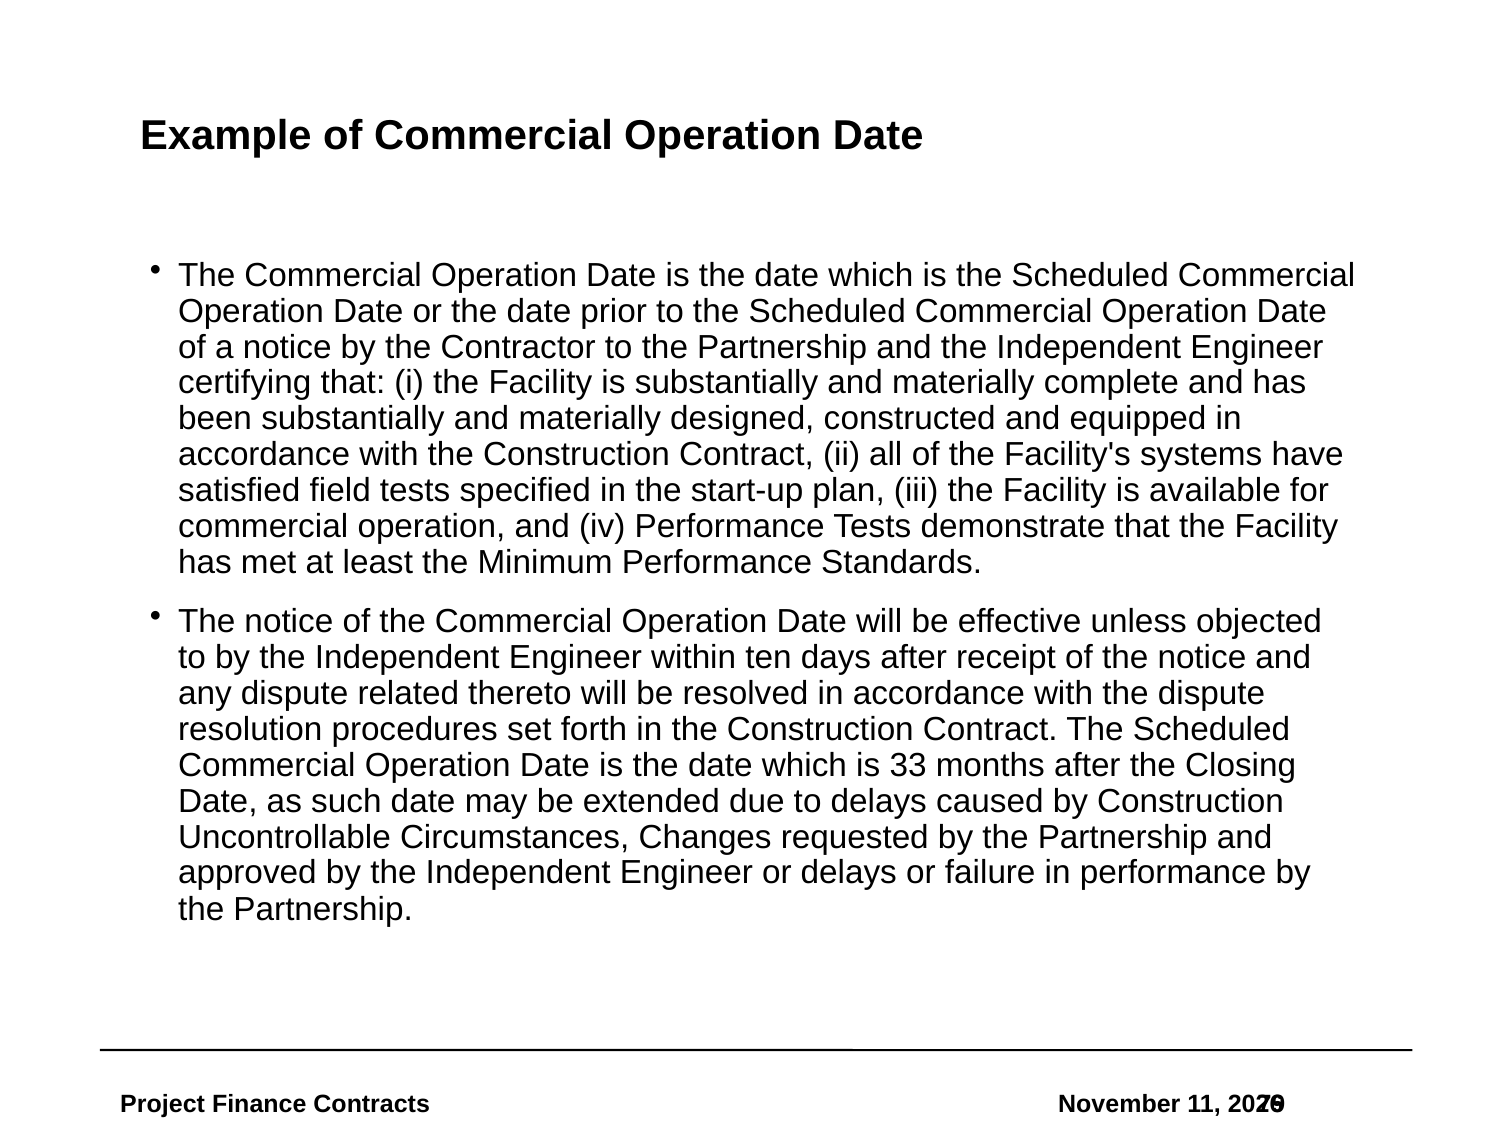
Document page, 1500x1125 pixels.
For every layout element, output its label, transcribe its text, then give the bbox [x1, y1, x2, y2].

title Example of Commercial Operation Date [124, 99, 1288, 226]
list The Commercial Operation Date is the date which is the Scheduled Commercial Operation Date or the date prior to the Scheduled Commercial Operation Date of a notice by the Contractor to the Partnership and the Independent Engineer certifying that: (i) the Facility is substantially and materially complete and has been substantially and materially designed, constructed and equipped in accordance with the Construction Contract, (ii) all of the Facility's systems have satisfied field tests specified in the start-up plan, (iii) the Facility is available for commercial operation, and (iv) Performance Tests demonstrate that the Facility has met at least the Minimum Performance Standards. The notice of the Commercial Operation Date will be effective unless objected to by the Independent Engineer within ten days after receipt of the notice and any dispute related thereto will be resolved in accordance with the dispute resolution procedures set forth in the Construction Contract. The Scheduled Commercial Operation Date is the date which is 33 months after the Closing Date, as such date may be extended due to delays caused by Construction Uncontrollable Circumstances, Changes requested by the Partnership and approved by the Independent Engineer or delays or failure in performance by the Partnership. [124, 249, 1376, 1001]
